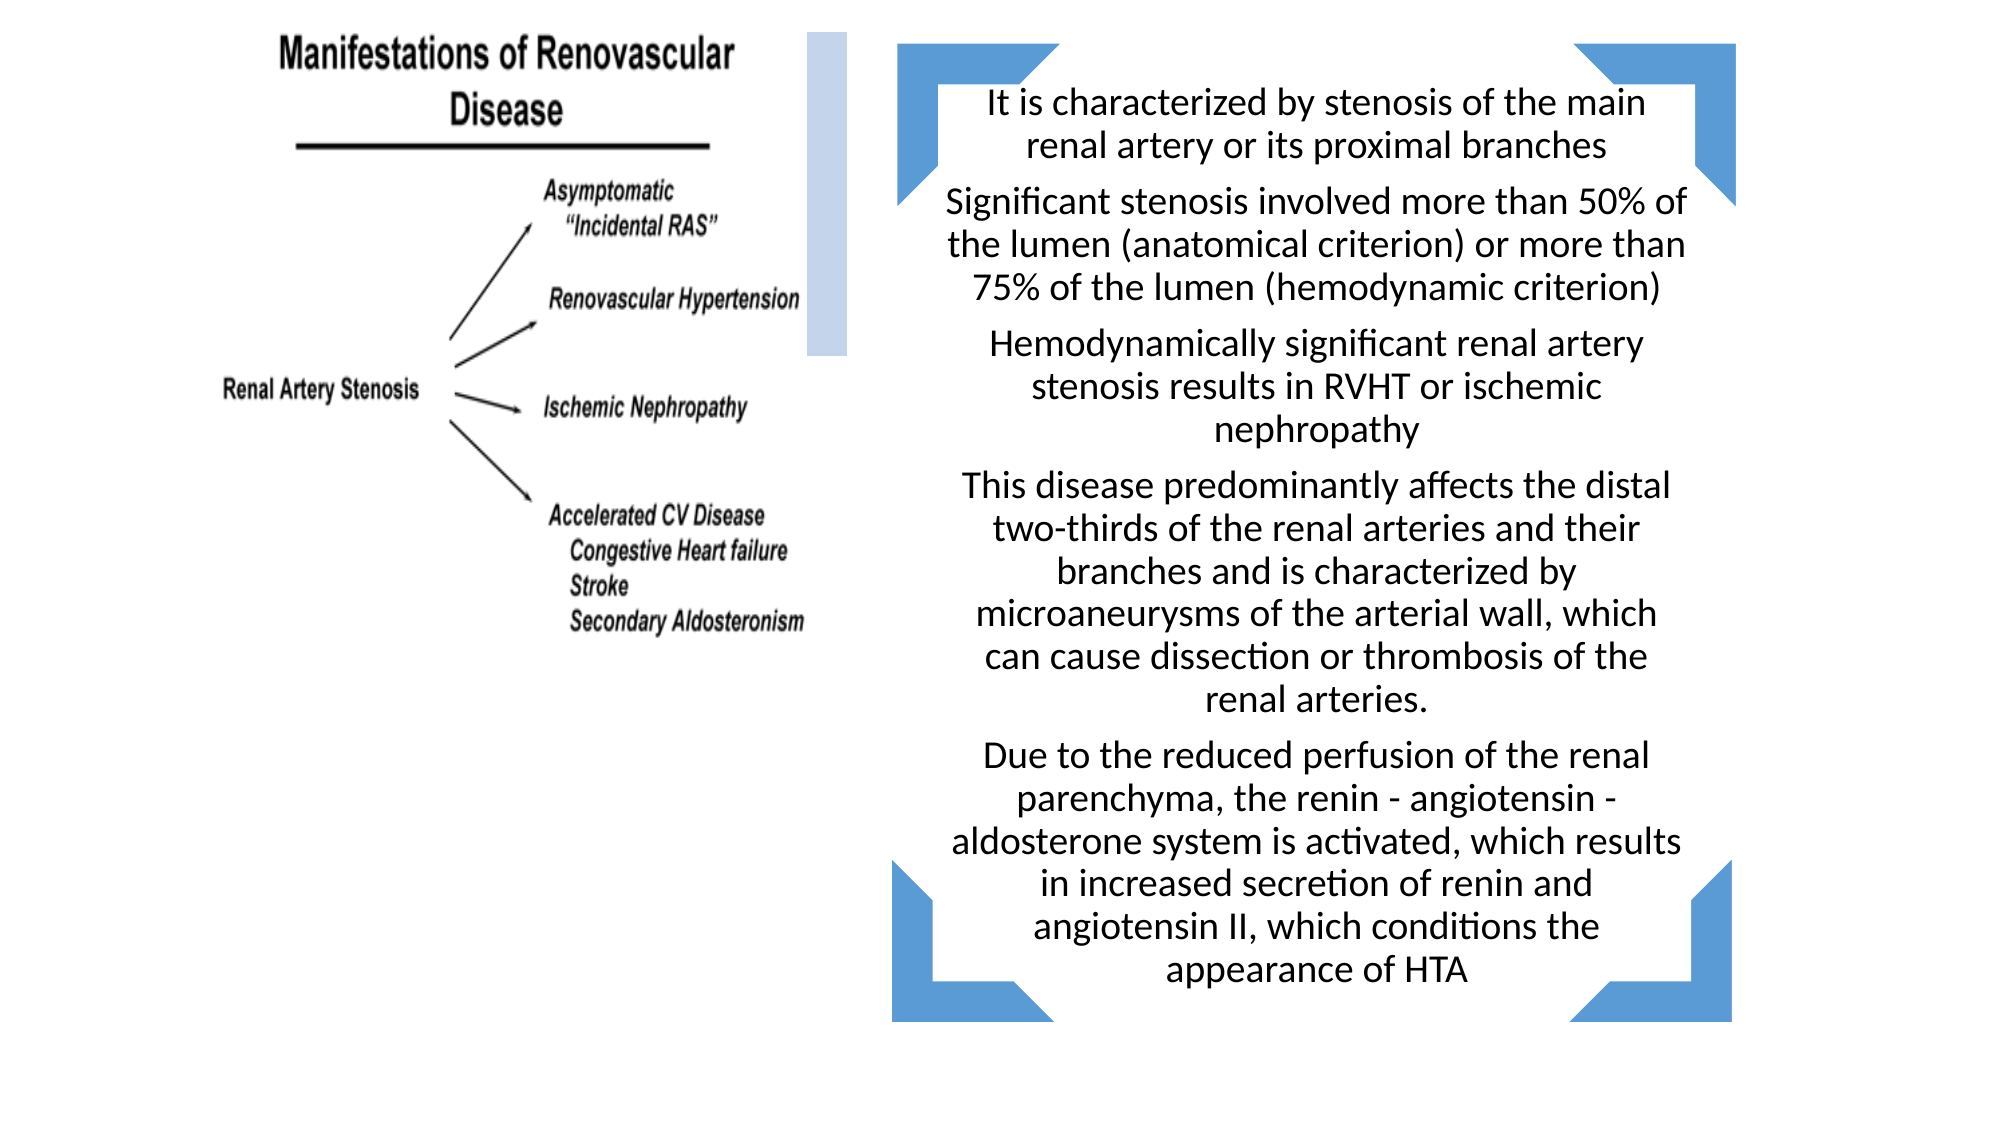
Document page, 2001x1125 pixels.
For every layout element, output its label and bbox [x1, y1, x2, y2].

picture [218, 30, 807, 642]
list [139, 30, 1930, 1035]
